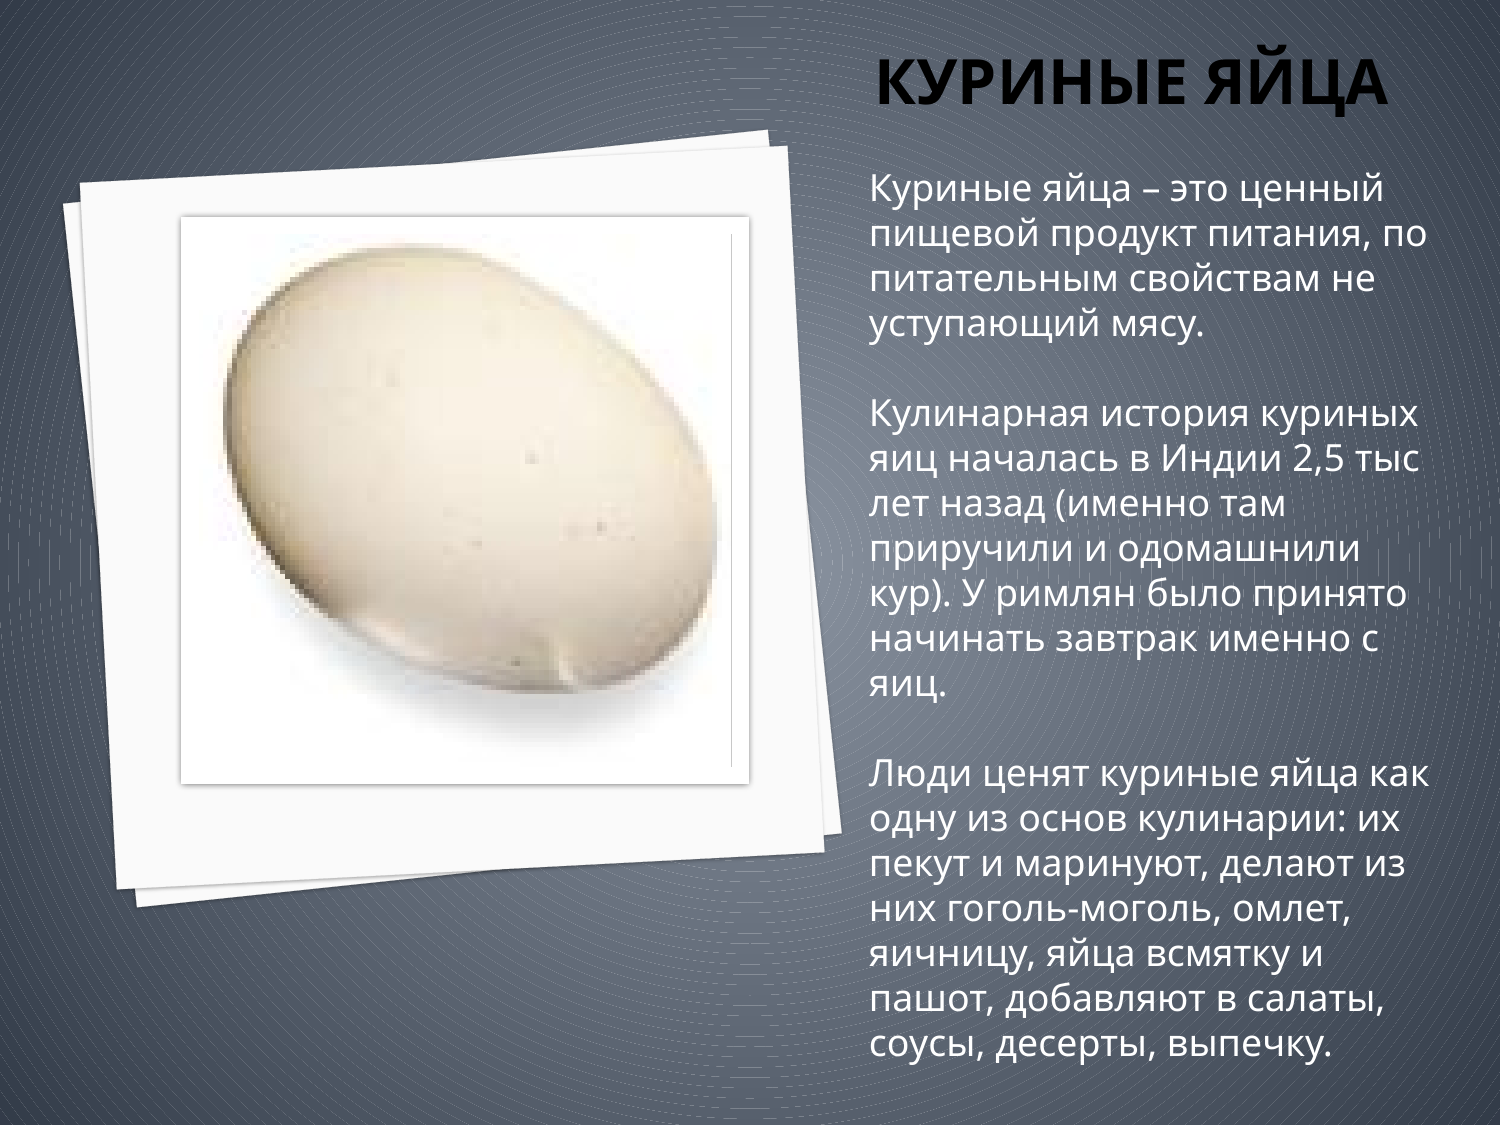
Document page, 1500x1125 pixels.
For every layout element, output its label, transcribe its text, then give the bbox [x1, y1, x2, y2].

list Куриные яйца – это ценный пищевой продукт питания, по питательным свойствам не уступающий мясу. Кулинарная история куриных яиц началась в Индии 2,5 тыс лет назад (именно там приручили и одомашнили кур). У римлян было принято начинать завтрак именно с яиц. Люди ценят куриные яйца как одну из основ кулинарии: их пекут и маринуют, делают из них гоголь-моголь, омлет, яичницу, яйца всмятку и пашот, добавляют в салаты, соусы, десерты, выпечку. [855, 164, 1447, 914]
title Куриные яйца [867, 0, 1430, 118]
picture [198, 233, 732, 768]
